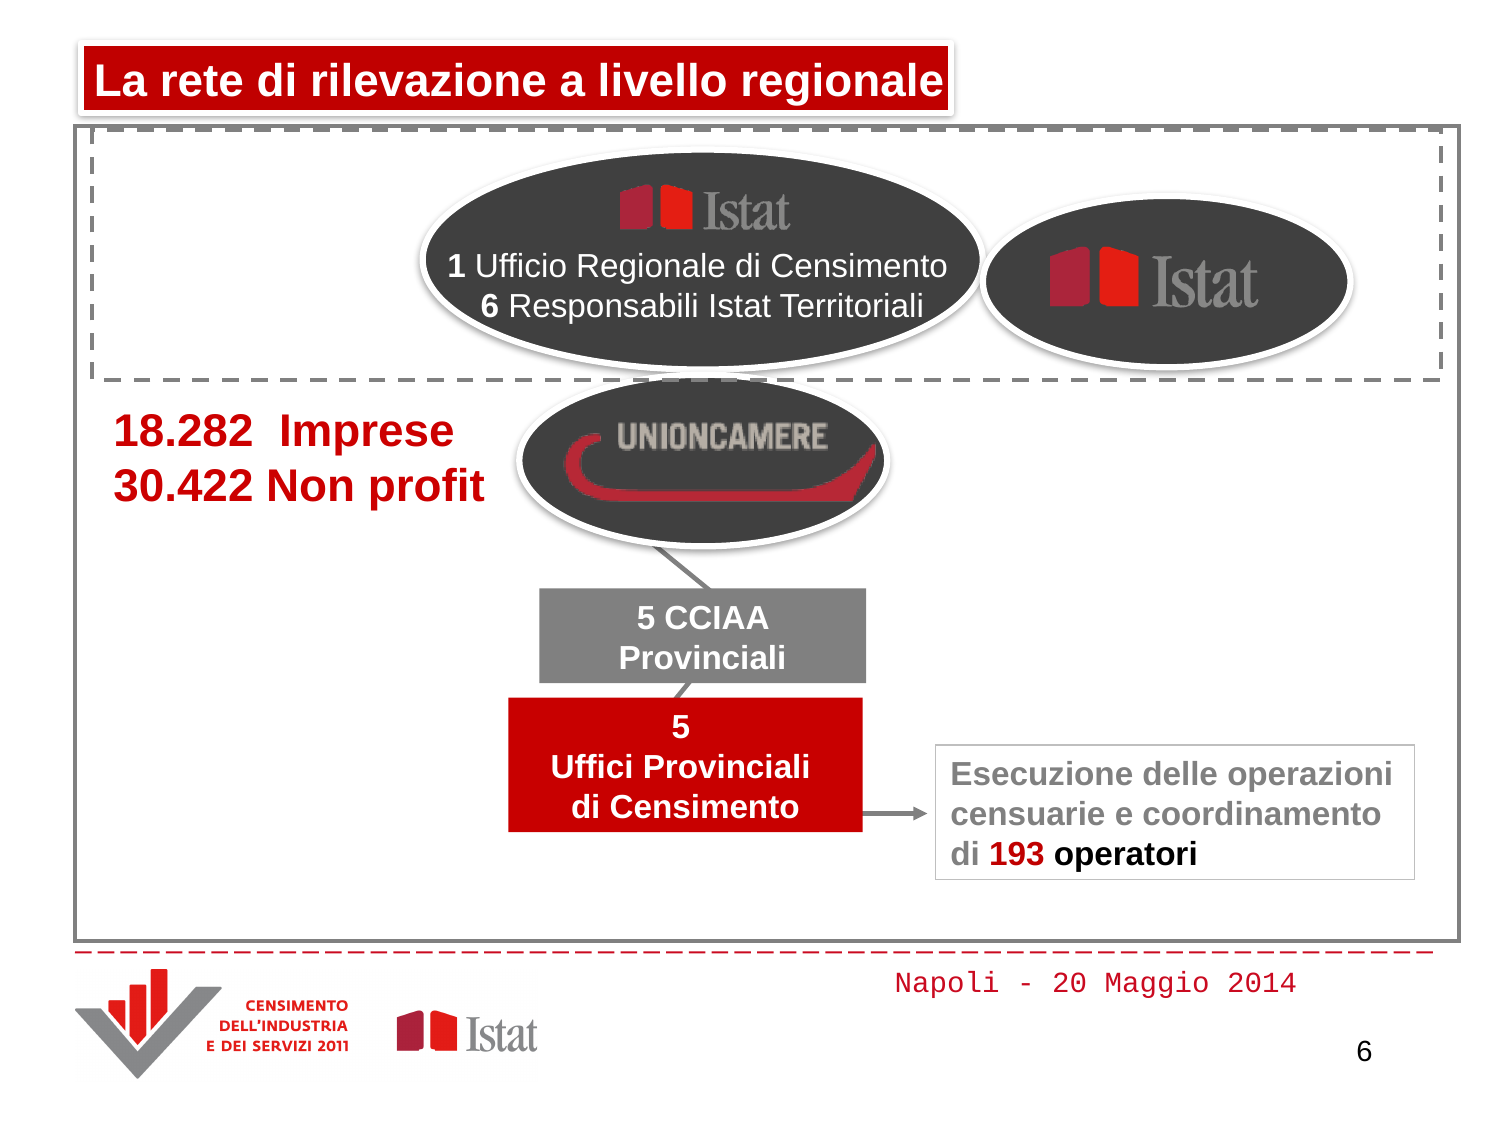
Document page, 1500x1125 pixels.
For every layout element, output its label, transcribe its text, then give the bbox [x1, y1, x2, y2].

picture [619, 175, 810, 244]
picture [477, 408, 880, 517]
picture [1049, 233, 1282, 327]
text_box 18.282 Imprese 30.422 Non profit [75, 125, 1459, 942]
picture [74, 969, 538, 1082]
text_box La rete di rilevazione a livello regionale [78, 40, 954, 116]
text_box [979, 192, 1354, 371]
text_box Napoli - 20 Maggio 2014 [879, 955, 1471, 1006]
slide_number 6 [1074, 1025, 1388, 1100]
